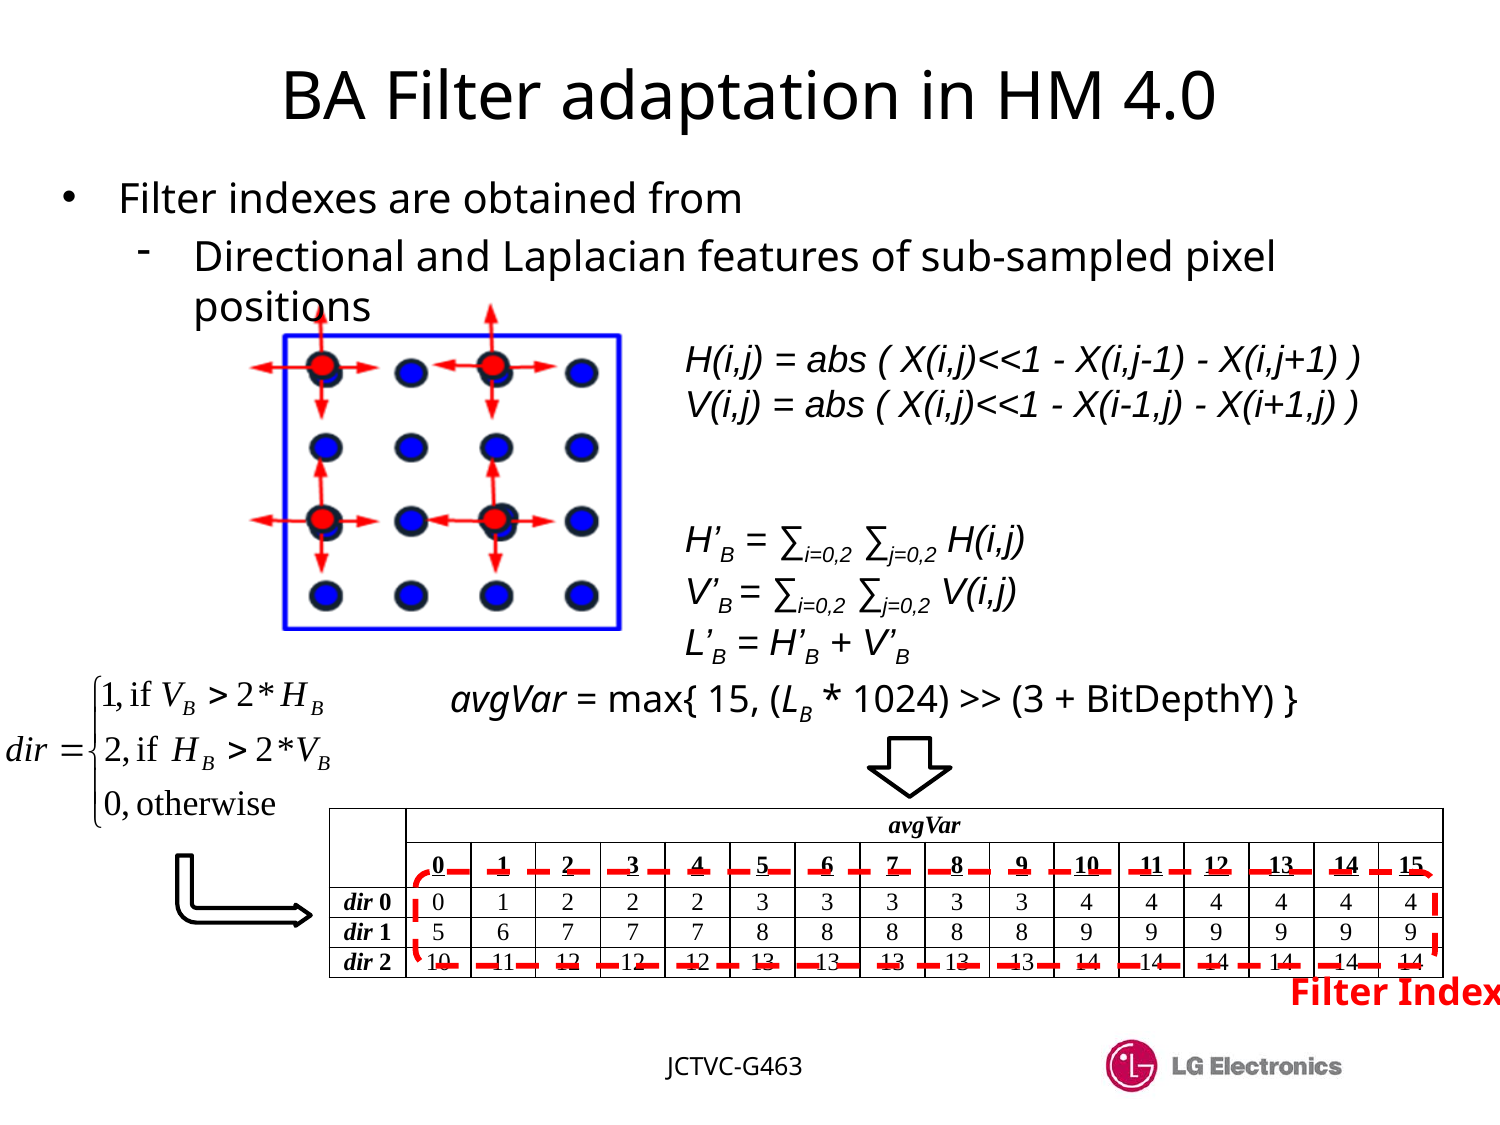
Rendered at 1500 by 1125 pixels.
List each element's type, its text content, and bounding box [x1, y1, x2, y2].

table_cell 4 [666, 843, 729, 871]
table_cell 13 [796, 966, 859, 977]
table_cell 13 [731, 966, 794, 977]
table_cell 9 [990, 843, 1053, 871]
table_cell 13 [926, 966, 989, 977]
text_box Filter indexes are obtained from Directional and Laplacian features of sub-sampled pixel positions [46, 163, 1454, 317]
table_cell 9 [1436, 918, 1442, 947]
table_cell 15 [1379, 843, 1442, 887]
table_cell 14 [1185, 966, 1248, 977]
picture [224, 280, 624, 633]
picture [1101, 1031, 1347, 1099]
table_cell 4 [1436, 888, 1442, 917]
table_cell 14 [1433, 948, 1442, 960]
table_cell 11 [472, 966, 535, 977]
table_cell 12 [536, 966, 600, 977]
text_box Filter Index [1274, 960, 1500, 1021]
table_cell 6 [796, 843, 859, 871]
table_cell dir 2 [330, 948, 405, 977]
table_cell 1 [472, 843, 535, 871]
table_cell 13 [1250, 843, 1313, 871]
text_box H(i,j) = abs ( X(i,j)<<1 - X(i,j-1) - X(i,j+1) ) V(i,j) = abs ( X(i,j)<<1 - X(i-1,j) - X(i+1,j) ) H’B = ∑i=0,2 ∑j=0,2 H(i,j) V’B = ∑i=0,2 ∑j=0,2 V(i,j) L’B = H’B + V’B [670, 328, 1433, 667]
table_cell 3 [601, 843, 664, 871]
table_cell 13 [990, 966, 1053, 977]
table_cell 12 [601, 966, 664, 977]
table_header [330, 809, 405, 887]
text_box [0, 667, 341, 837]
table_cell 2 [536, 843, 600, 871]
table_cell dir 1 [330, 918, 405, 947]
table_cell 12 [666, 966, 729, 977]
table_cell 14 [1315, 843, 1378, 871]
text_box [413, 869, 1438, 968]
table_cell 7 [861, 843, 924, 871]
table_cell 5 [731, 843, 794, 871]
title BA Filter adaptation in HM 4.0 [75, 45, 1425, 141]
table_header avgVar [407, 809, 1442, 842]
table_cell 14 [1055, 966, 1118, 977]
table_cell 11 [1120, 843, 1183, 871]
text_box avgVar = max{ 15, (LB * 1024) >> (3 + BitDepthY) } [434, 667, 1443, 734]
table_cell 0 [407, 843, 470, 887]
table_cell dir 0 [330, 888, 405, 917]
table_cell 8 [926, 843, 989, 871]
table_cell 14 [1120, 966, 1183, 977]
table_cell 13 [861, 966, 924, 977]
table_cell 14 [1250, 966, 1274, 977]
table_cell 10 [407, 948, 470, 977]
text_box [866, 736, 953, 799]
table_cell 5 [407, 918, 415, 947]
table_cell 12 [1185, 843, 1248, 871]
table_cell 10 [1055, 843, 1118, 871]
text_box [175, 853, 313, 928]
table_cell 0 [407, 888, 415, 917]
